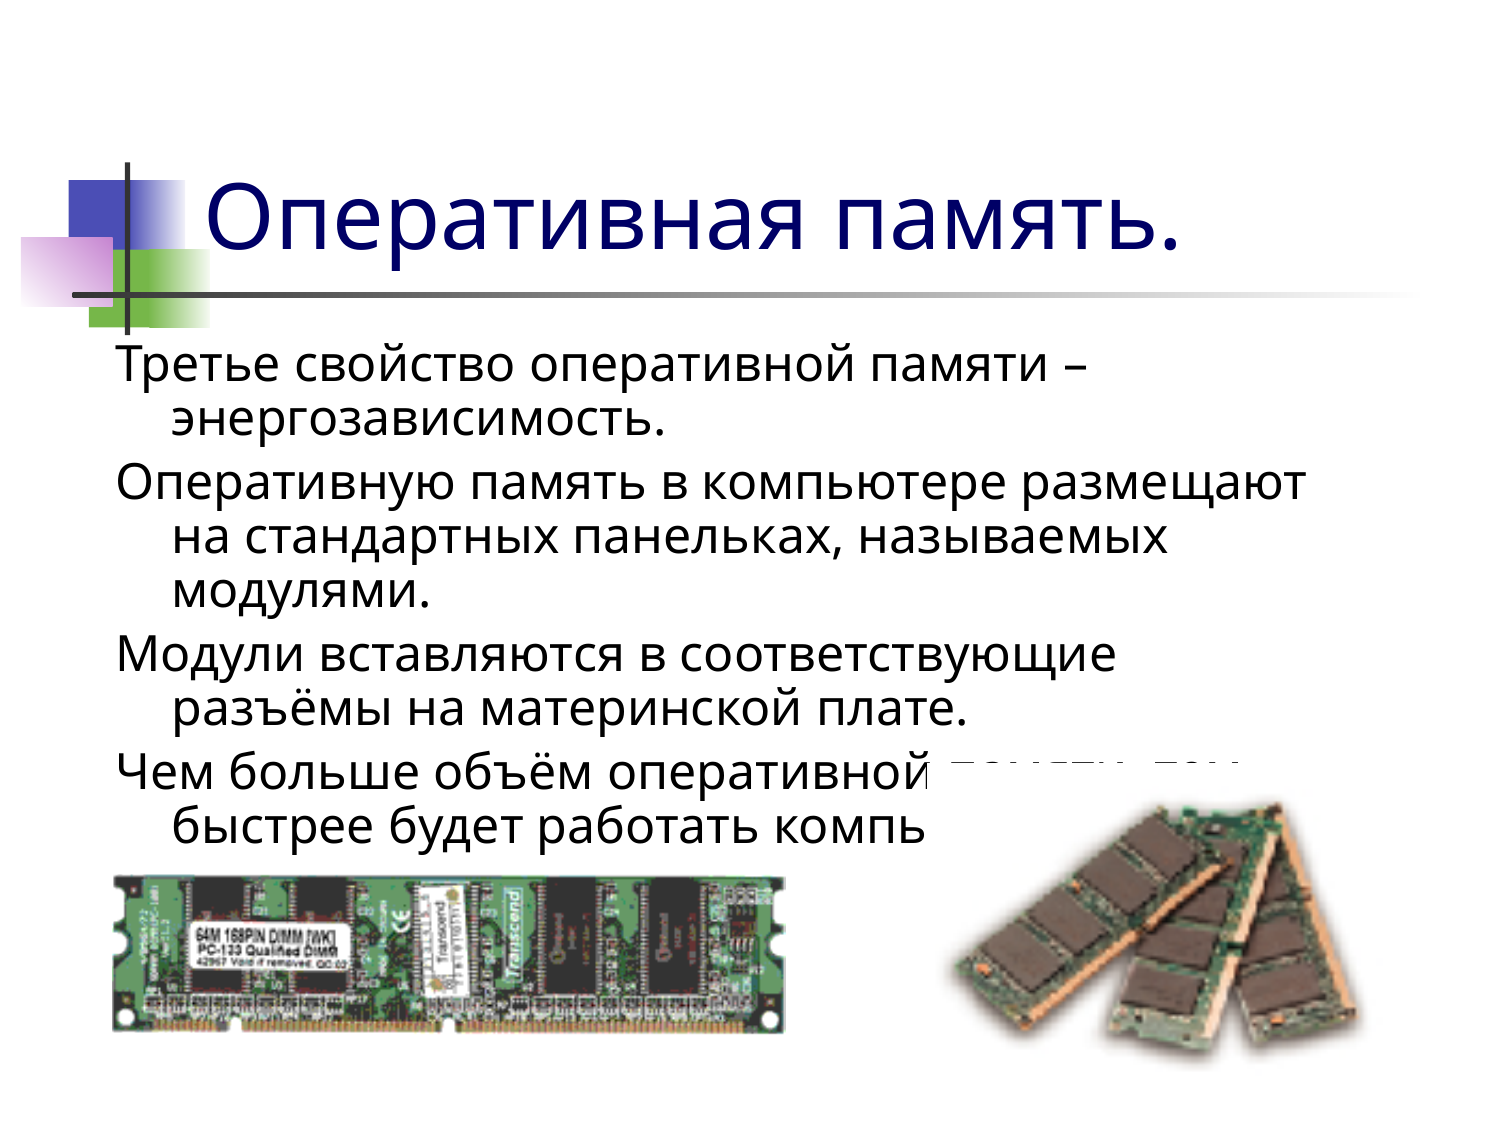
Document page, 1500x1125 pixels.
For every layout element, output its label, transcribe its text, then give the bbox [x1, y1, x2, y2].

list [926, 763, 1412, 1105]
picture [111, 869, 786, 1039]
title Оперативная память. [188, 34, 1468, 276]
list Третье свойство оперативной памяти – энергозависимость. Оперативную память в компьютере размещают на стандартных панельках, называемых модулями. Модули вставляются в соответствующие разъёмы на материнской плате. Чем больше объём оперативной памяти, тем быстрее будет работать компьютер. [100, 330, 1330, 1007]
